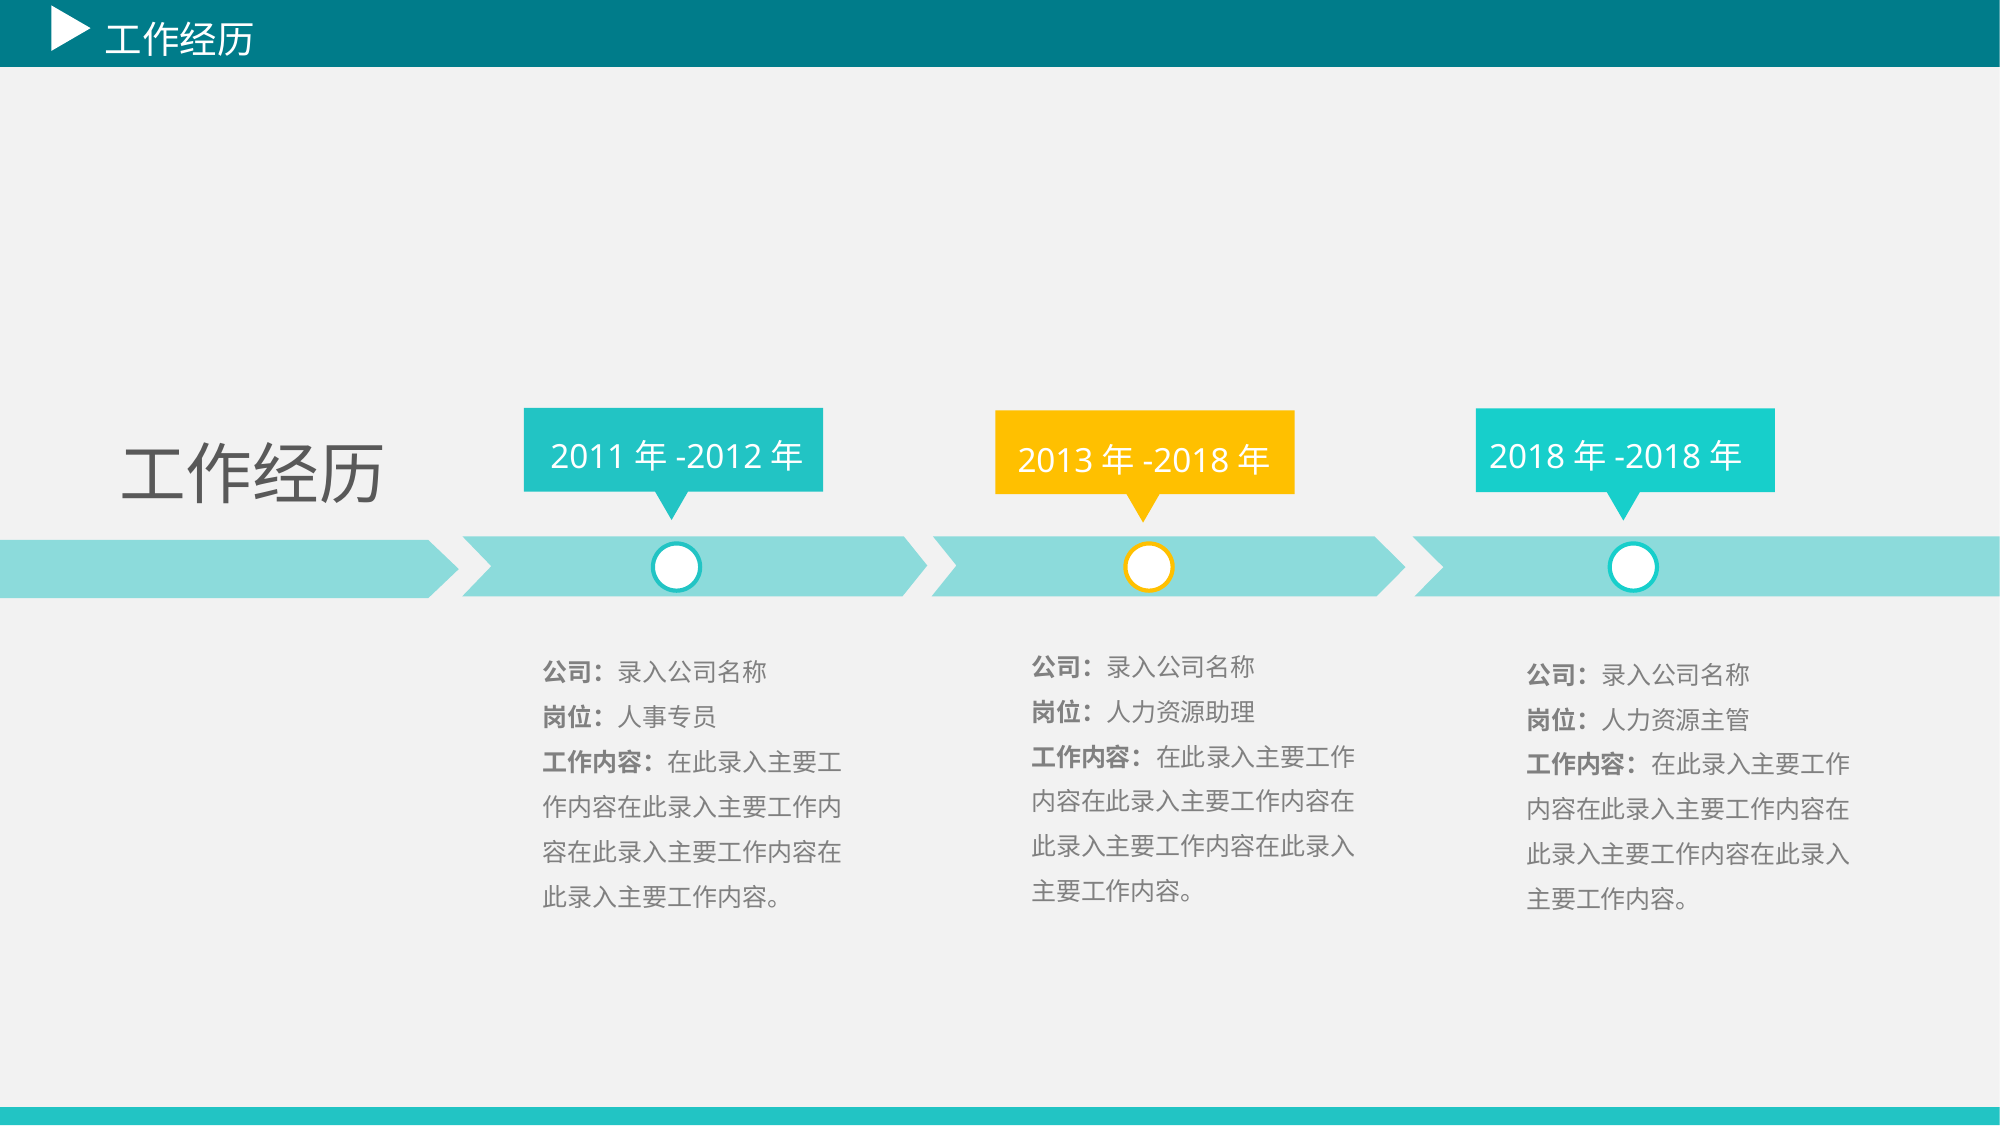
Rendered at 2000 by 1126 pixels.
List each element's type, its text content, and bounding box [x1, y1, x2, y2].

text_box [1123, 541, 1175, 593]
text_box [1607, 541, 1660, 593]
text_box [0, 69, 2000, 1105]
text_box [0, 1105, 2000, 1126]
text_box [0, 537, 461, 601]
text_box [0, 0, 90, 69]
text_box [1410, 534, 2000, 599]
text_box [650, 541, 703, 593]
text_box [1475, 407, 1776, 521]
text_box [49, 3, 93, 53]
text_box [929, 534, 1408, 599]
text_box 公司：录入公司名称 岗位：人力资源主管 工作内容：在此录入主要工作内容在此录入主要工作内容在此录入主要工作内容在此录入主要工作内容。 [1511, 636, 1875, 921]
text_box 工作经历 [90, 0, 382, 69]
text_box 公司：录入公司名称 岗位：人力资源助理 工作内容：在此录入主要工作内容在此录入主要工作内容在此录入主要工作内容在此录入主要工作内容。 [1016, 628, 1377, 913]
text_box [523, 407, 824, 521]
text_box 工作经历 [104, 424, 402, 520]
text_box [460, 534, 929, 599]
text_box [382, 0, 2000, 69]
text_box 公司：录入公司名称 岗位：人事专员 工作内容：在此录入主要工作内容在此录入主要工作内容在此录入主要工作内容在此录入主要工作内容。 [527, 634, 868, 919]
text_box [995, 410, 1295, 523]
